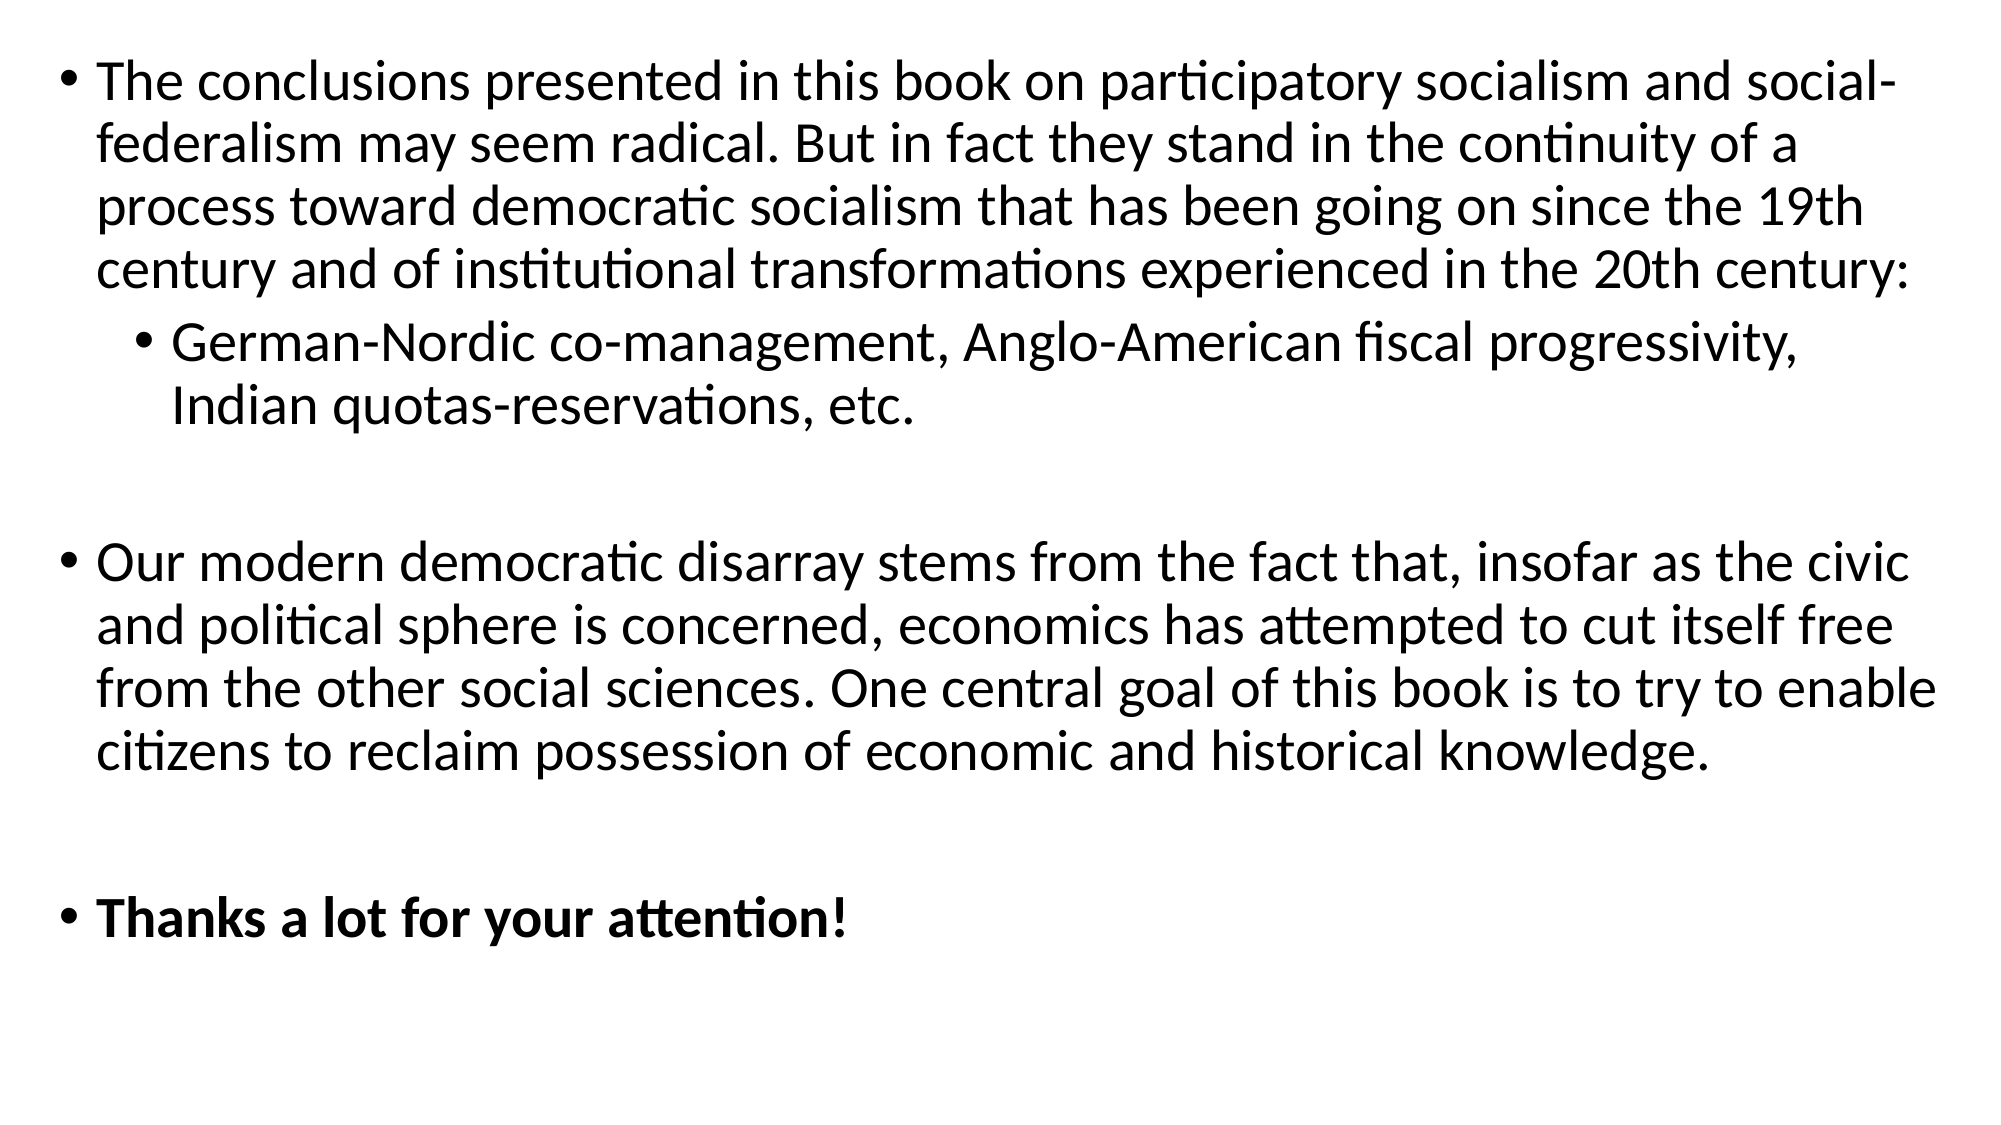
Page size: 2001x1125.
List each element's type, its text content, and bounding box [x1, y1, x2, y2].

list The conclusions presented in this book on participatory socialism and social-federalism may seem radical. But in fact they stand in the continuity of a process toward democratic socialism that has been going on since the 19th century and of institutional transformations experienced in the 20th century: German-Nordic co-management, Anglo-American fiscal progressivity, Indian quotas-reservations, etc. Our modern democratic disarray stems from the fact that, insofar as the civic and political sphere is concerned, economics has attempted to cut itself free from the other social sciences. One central goal of this book is to try to enable citizens to reclaim possession of economic and historical knowledge. Thanks a lot for your attention! [43, 42, 1963, 1065]
